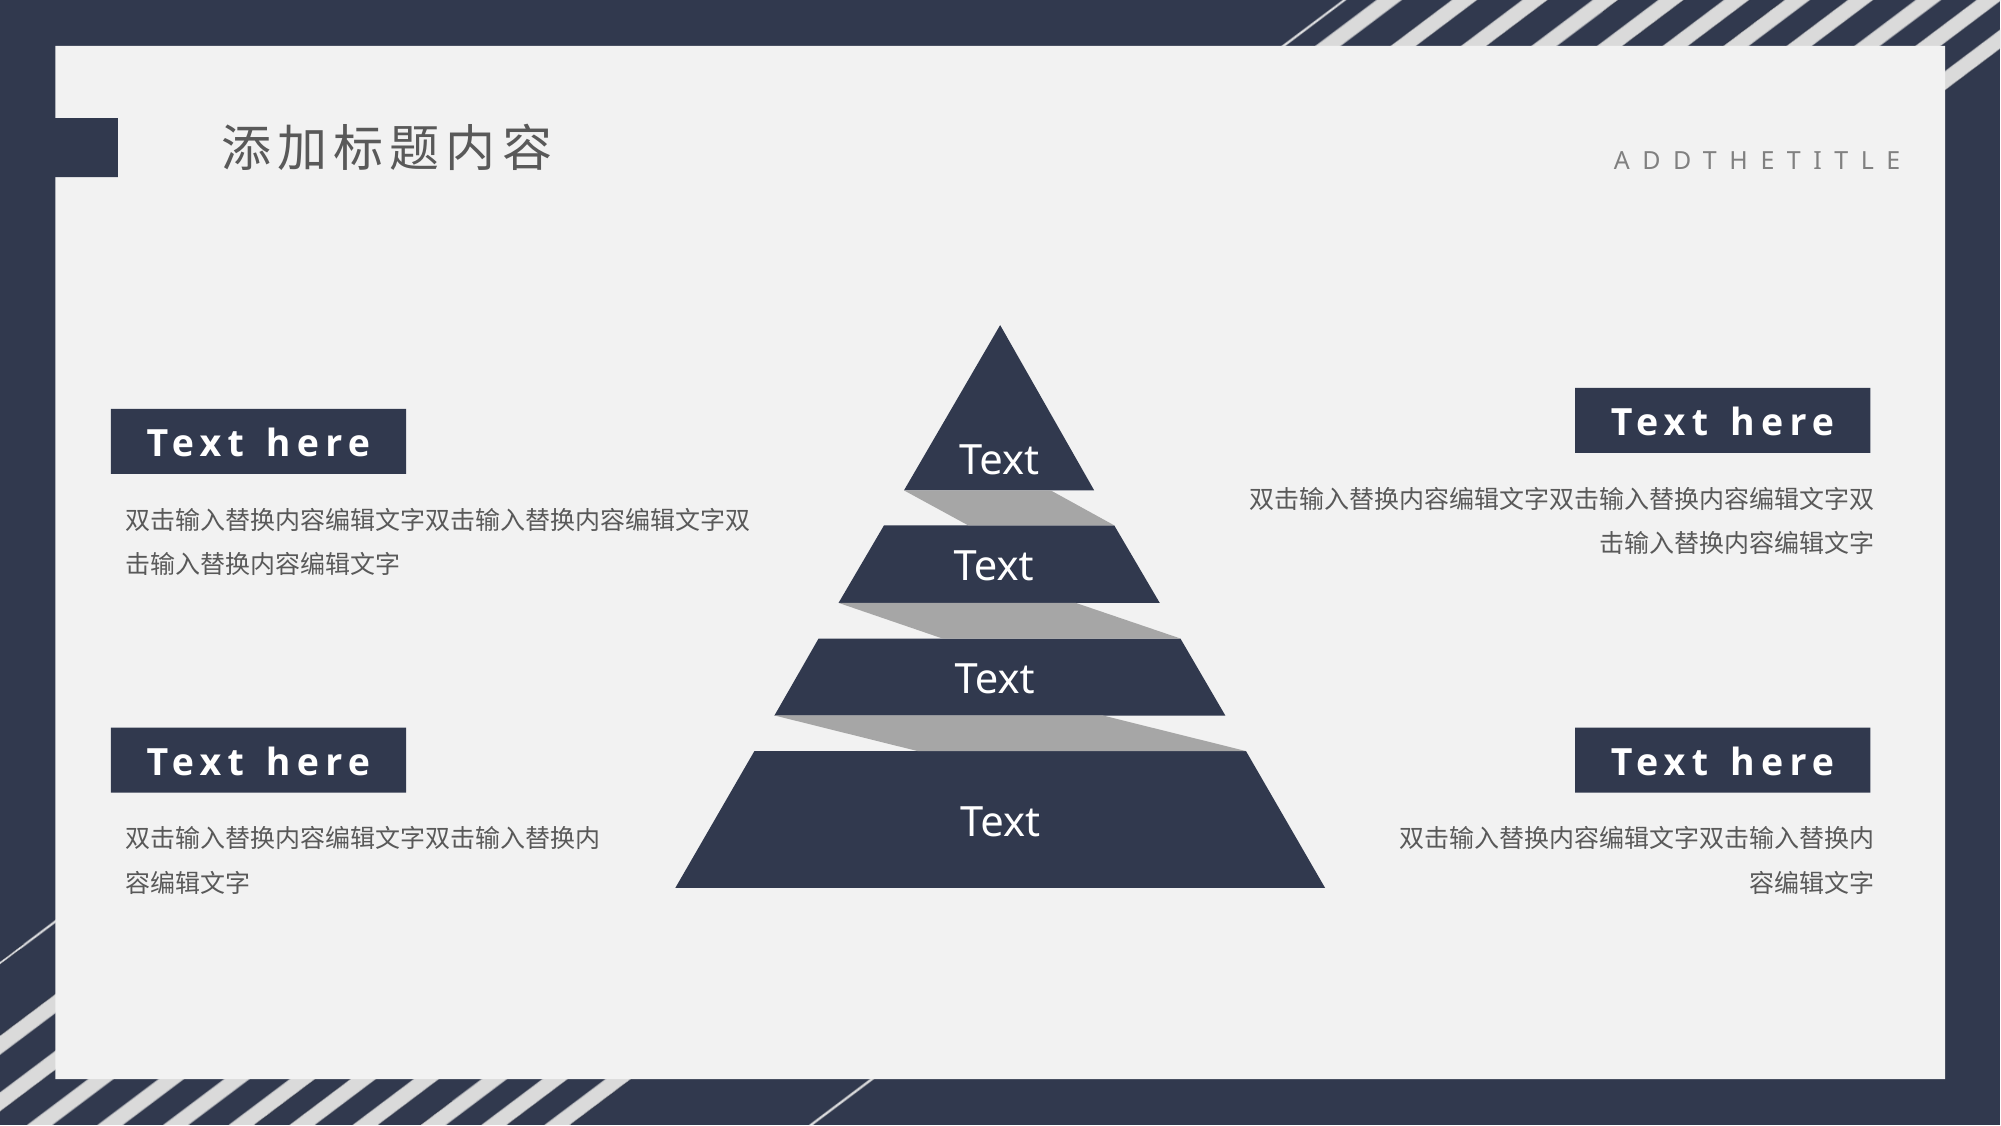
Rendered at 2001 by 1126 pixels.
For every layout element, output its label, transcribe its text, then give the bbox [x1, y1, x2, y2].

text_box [110, 324, 1890, 948]
text_box ADDTHETITLE [1362, 137, 1916, 182]
picture [0, 0, 2001, 1125]
text_box 添加标题内容 [206, 109, 737, 184]
